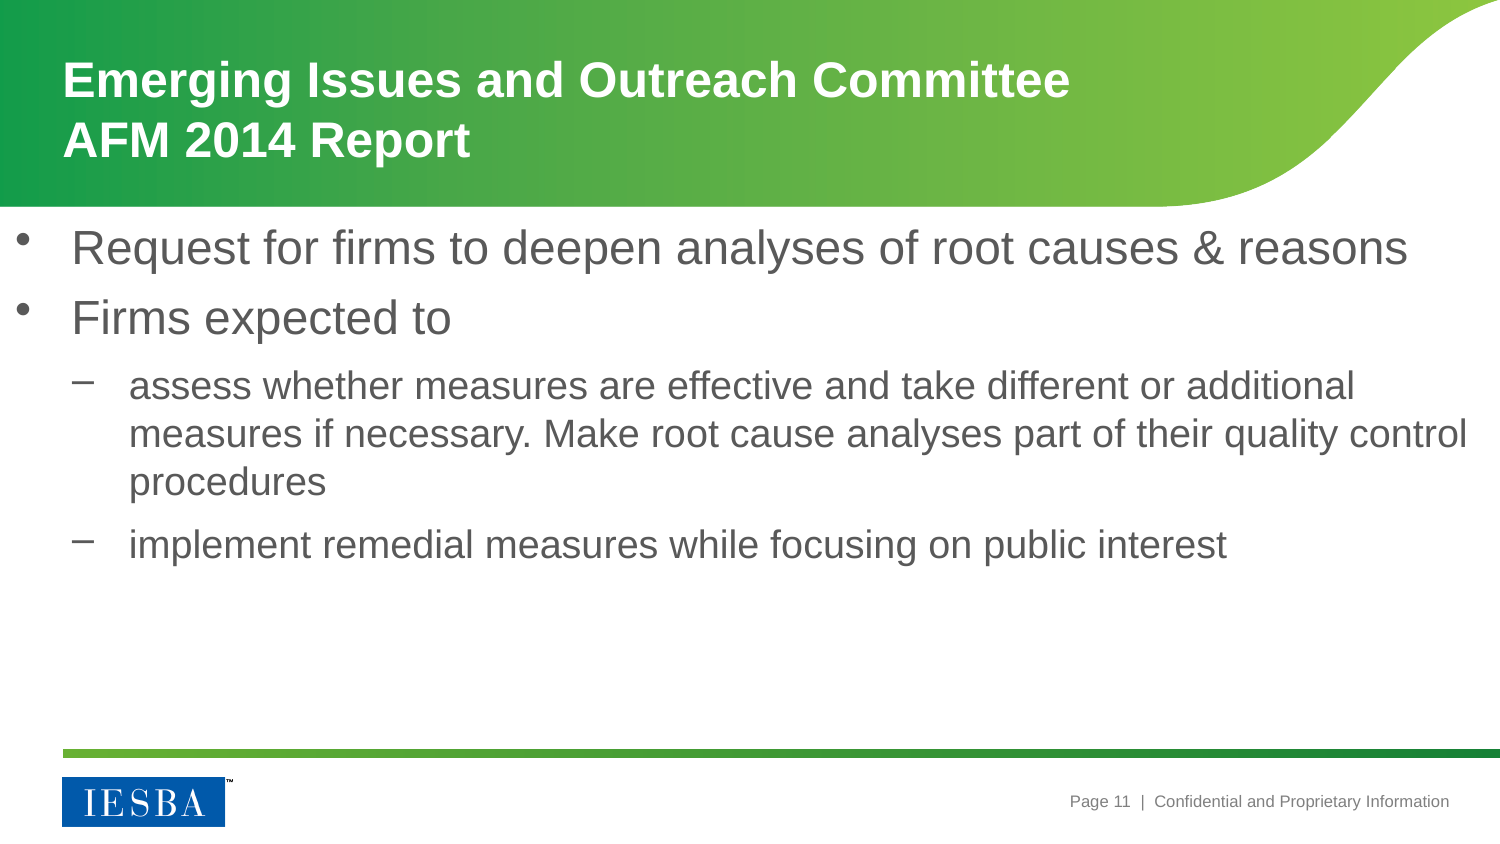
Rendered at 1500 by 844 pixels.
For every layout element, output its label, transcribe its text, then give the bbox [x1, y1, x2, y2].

picture [62, 777, 233, 827]
list Request for firms to deepen analyses of root causes & reasons Firms expected to assess whether measures are effective and take different or additional measures if necessary. Make root cause analyses part of their quality control procedures implement remedial measures while focusing on public interest [0, 209, 1500, 747]
picture [0, 0, 1500, 207]
title Emerging Issues and Outreach Committee AFM 2014 Report [62, 75, 1300, 141]
